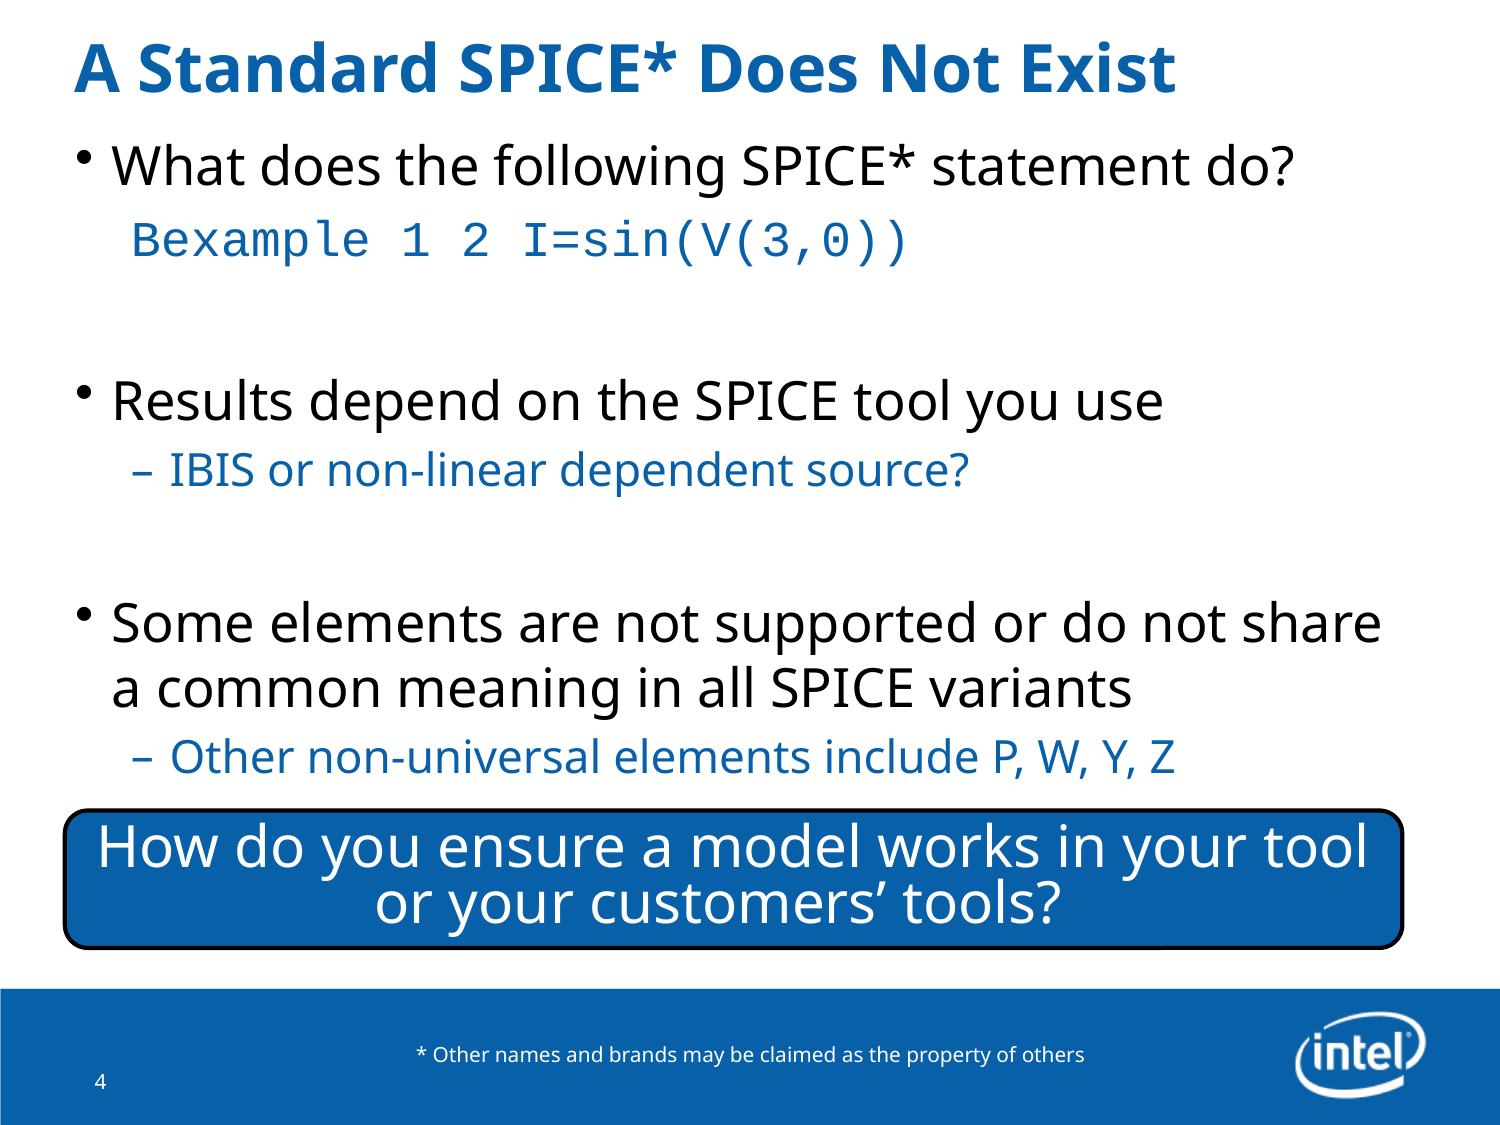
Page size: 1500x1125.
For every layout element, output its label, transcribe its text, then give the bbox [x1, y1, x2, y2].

title A Standard SPICE* Does Not Exist [74, 25, 1427, 173]
text_box How do you ensure a model works in your tool or your customers’ tools? [62, 808, 1405, 951]
picture [1294, 1011, 1428, 1101]
list What does the following SPICE* statement do? Bexample 1 2 I=sin(V(3,0)) Results depend on the SPICE tool you use IBIS or non-linear dependent source? Some elements are not supported or do not share a common meaning in all SPICE variants Other non-universal elements include P, W, Y, Z [74, 131, 1426, 1006]
